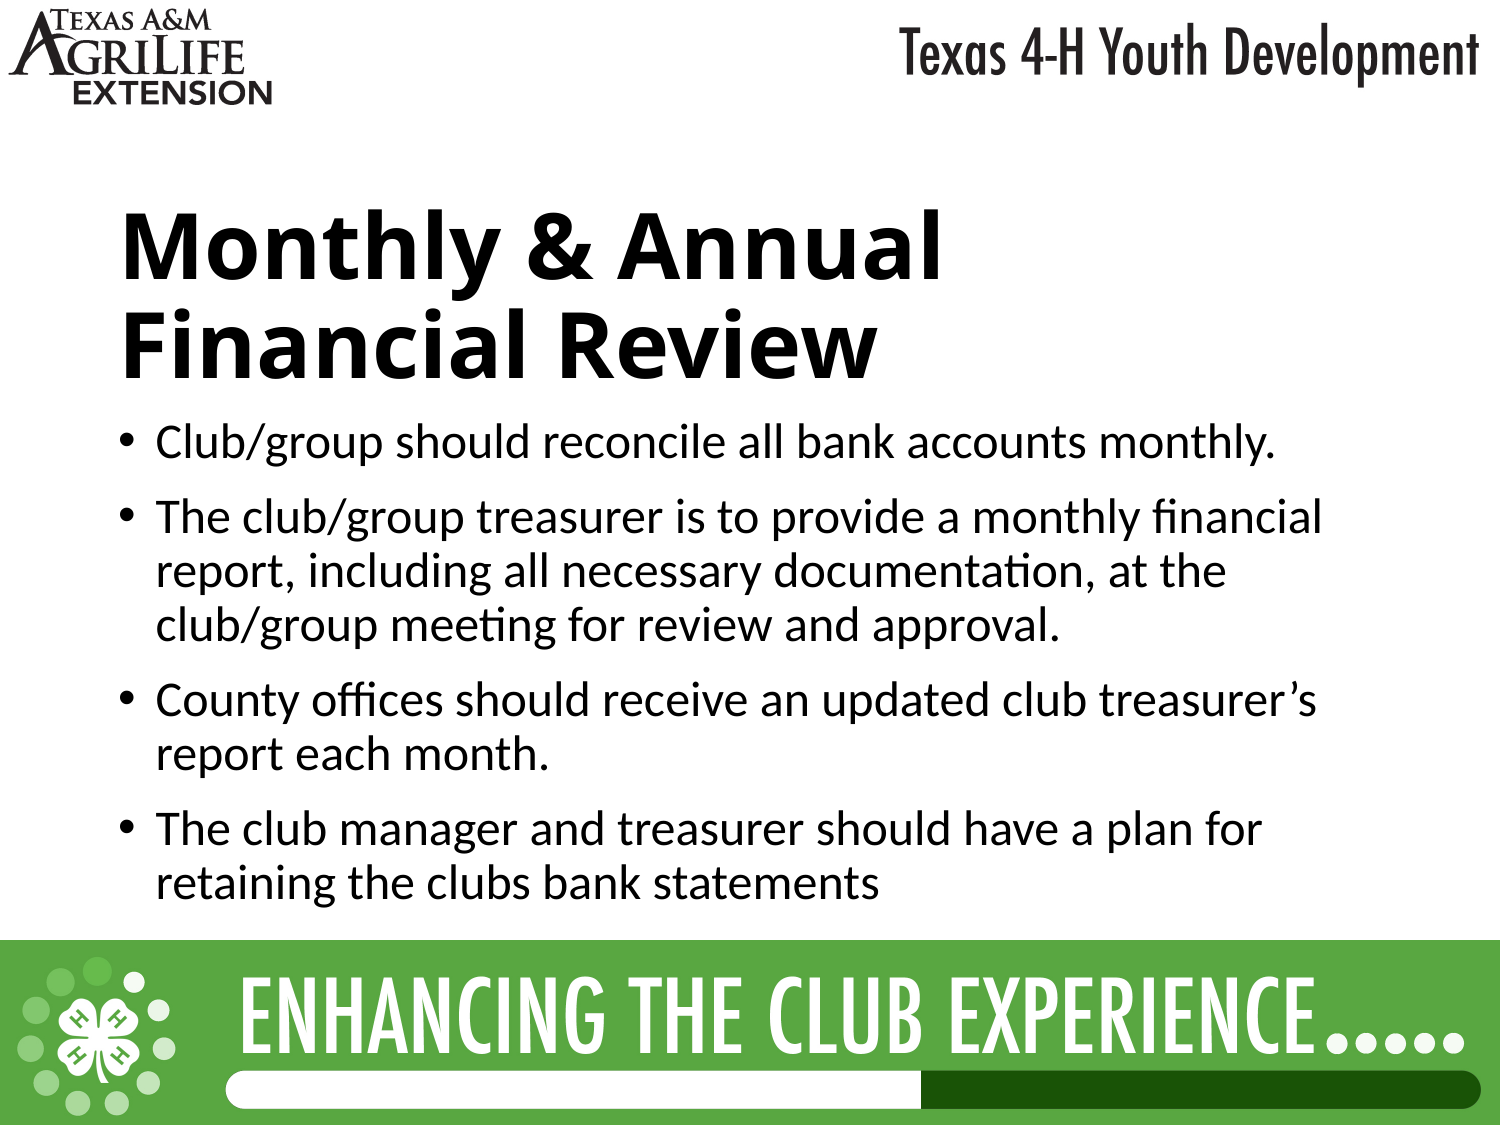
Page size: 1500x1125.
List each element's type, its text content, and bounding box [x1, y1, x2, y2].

title Monthly & Annual Financial Review [103, 190, 1397, 408]
picture [0, 0, 1500, 1125]
list Club/group should reconcile all bank accounts monthly. The club/group treasurer is to provide a monthly financial report, including all necessary documentation, at the club/group meeting for review and approval. County offices should receive an updated club treasurer’s report each month. The club manager and treasurer should have a plan for retaining the clubs bank statements [103, 408, 1397, 927]
